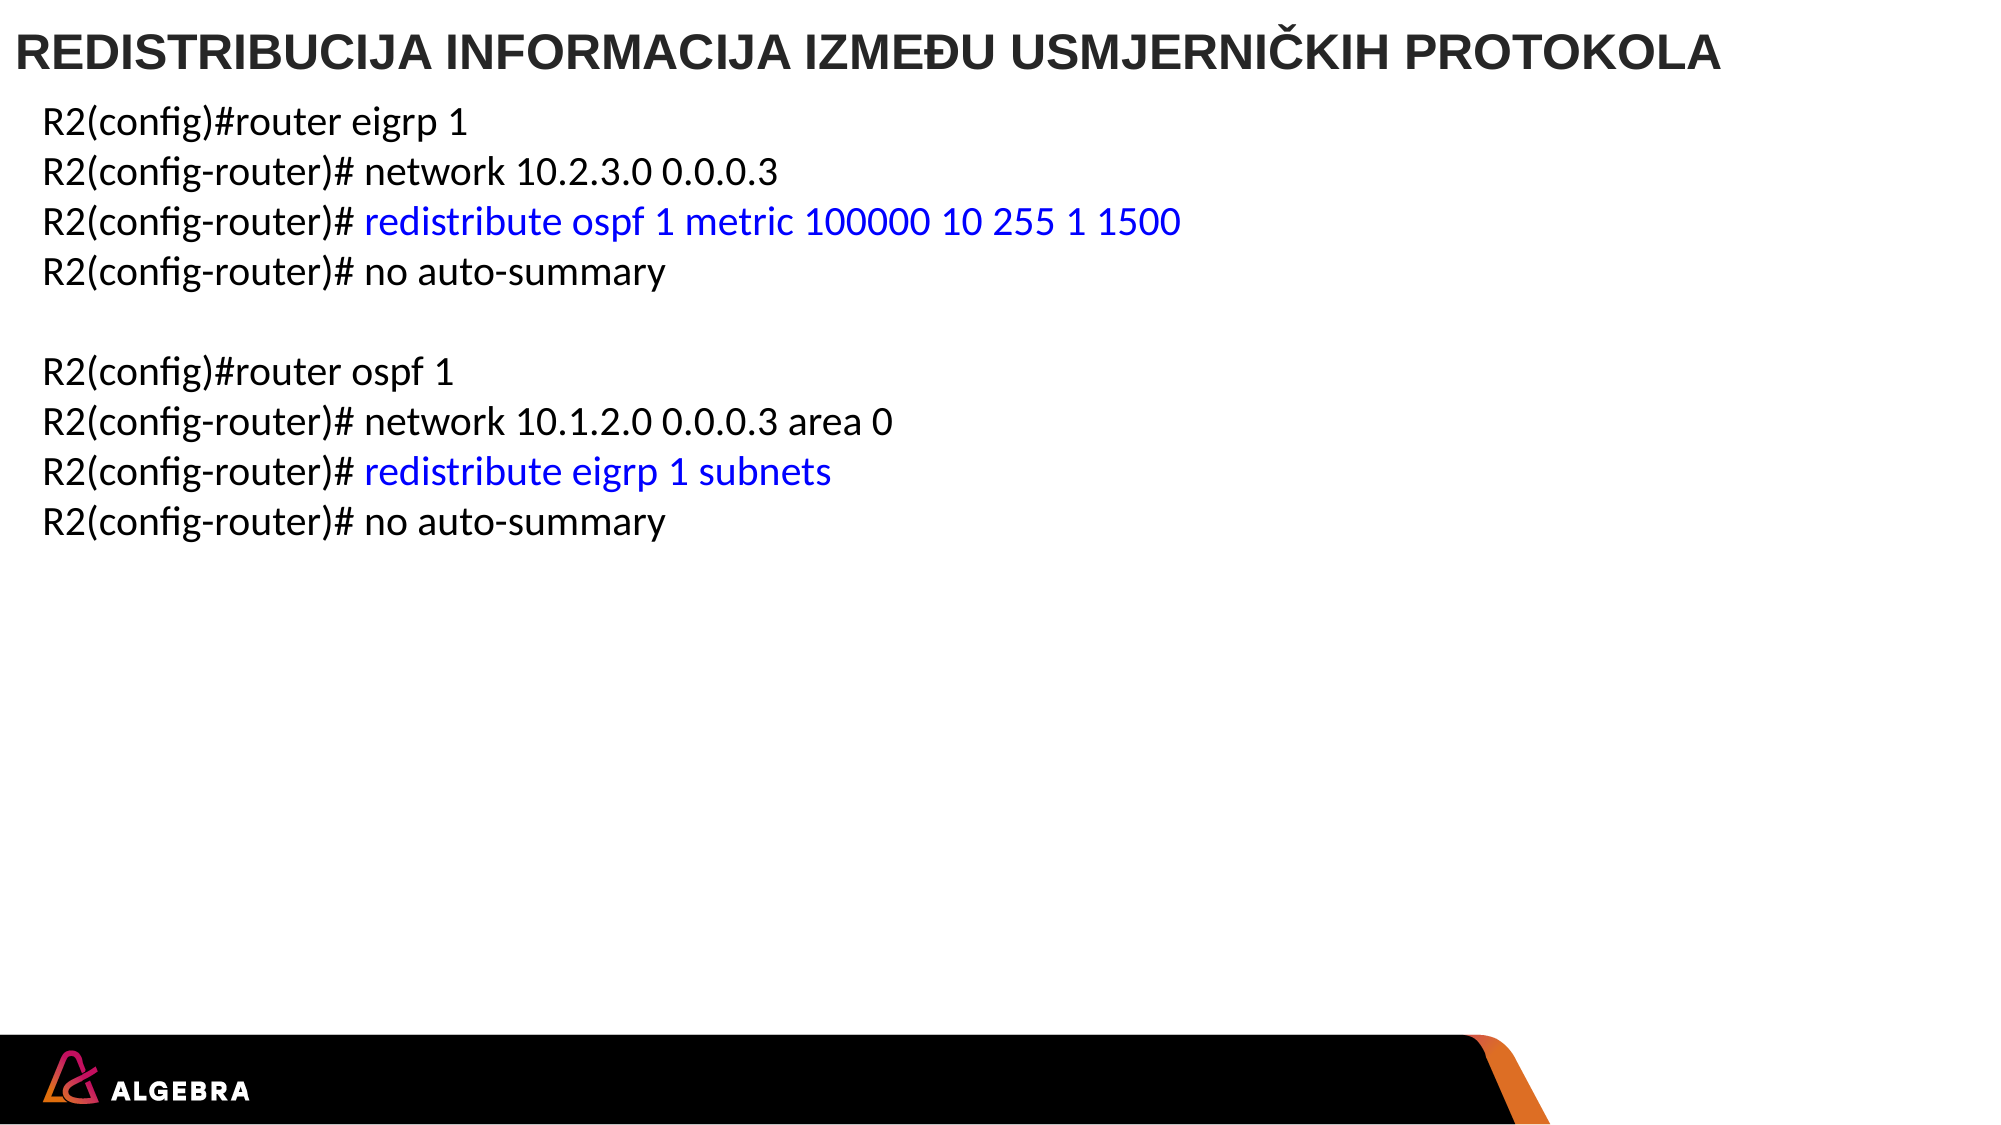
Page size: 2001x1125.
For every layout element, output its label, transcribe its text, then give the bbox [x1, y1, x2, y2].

text_box R2(config)#router eigrp 1 R2(config-router)# network 10.2.3.0 0.0.0.3 R2(config-router)# redistribute ospf 1 metric 100000 10 255 1 1500 R2(config-router)# no auto-summary R2(config)#router ospf 1 R2(config-router)# network 10.1.2.0 0.0.0.3 area 0 R2(config-router)# redistribute eigrp 1 subnets R2(config-router)# no auto-summary [18, 86, 1464, 602]
title REDISTRIBUCIJA INFORMACIJA IZMEĐU USMJERNIČKIH PROTOKOLA [0, 0, 2000, 107]
picture [0, 1034, 1733, 1125]
